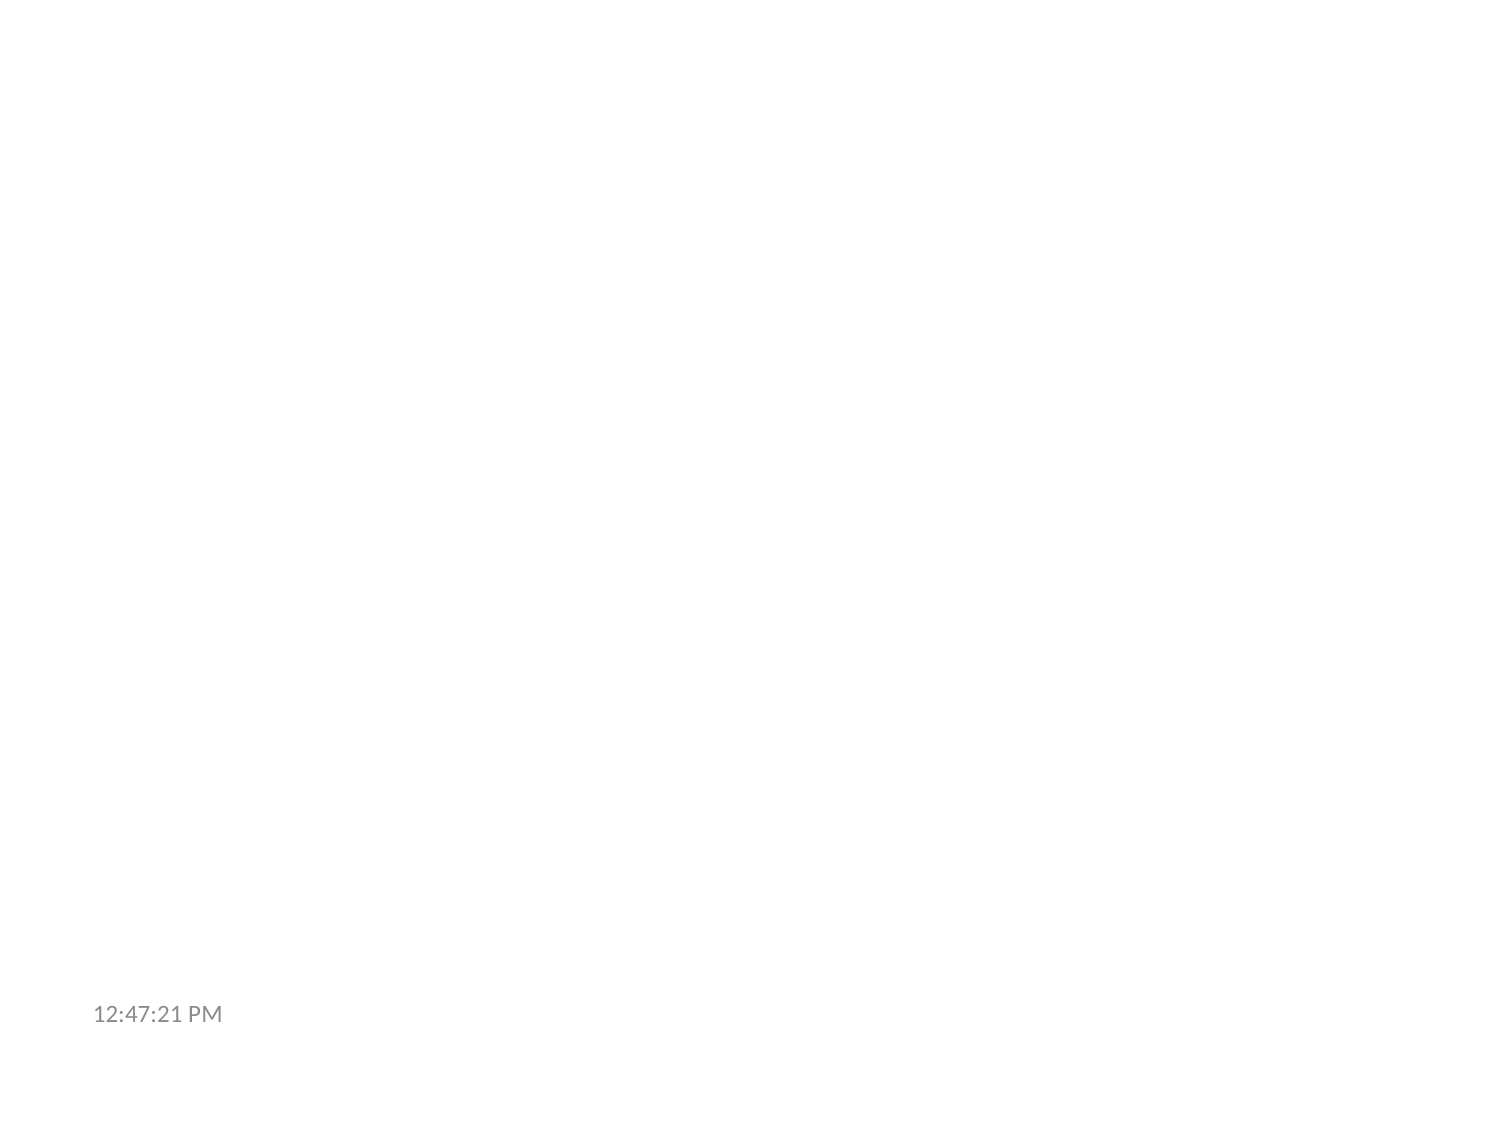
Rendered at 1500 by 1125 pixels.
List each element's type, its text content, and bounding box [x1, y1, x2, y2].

text_box 3:35:09 PM [77, 982, 428, 1043]
